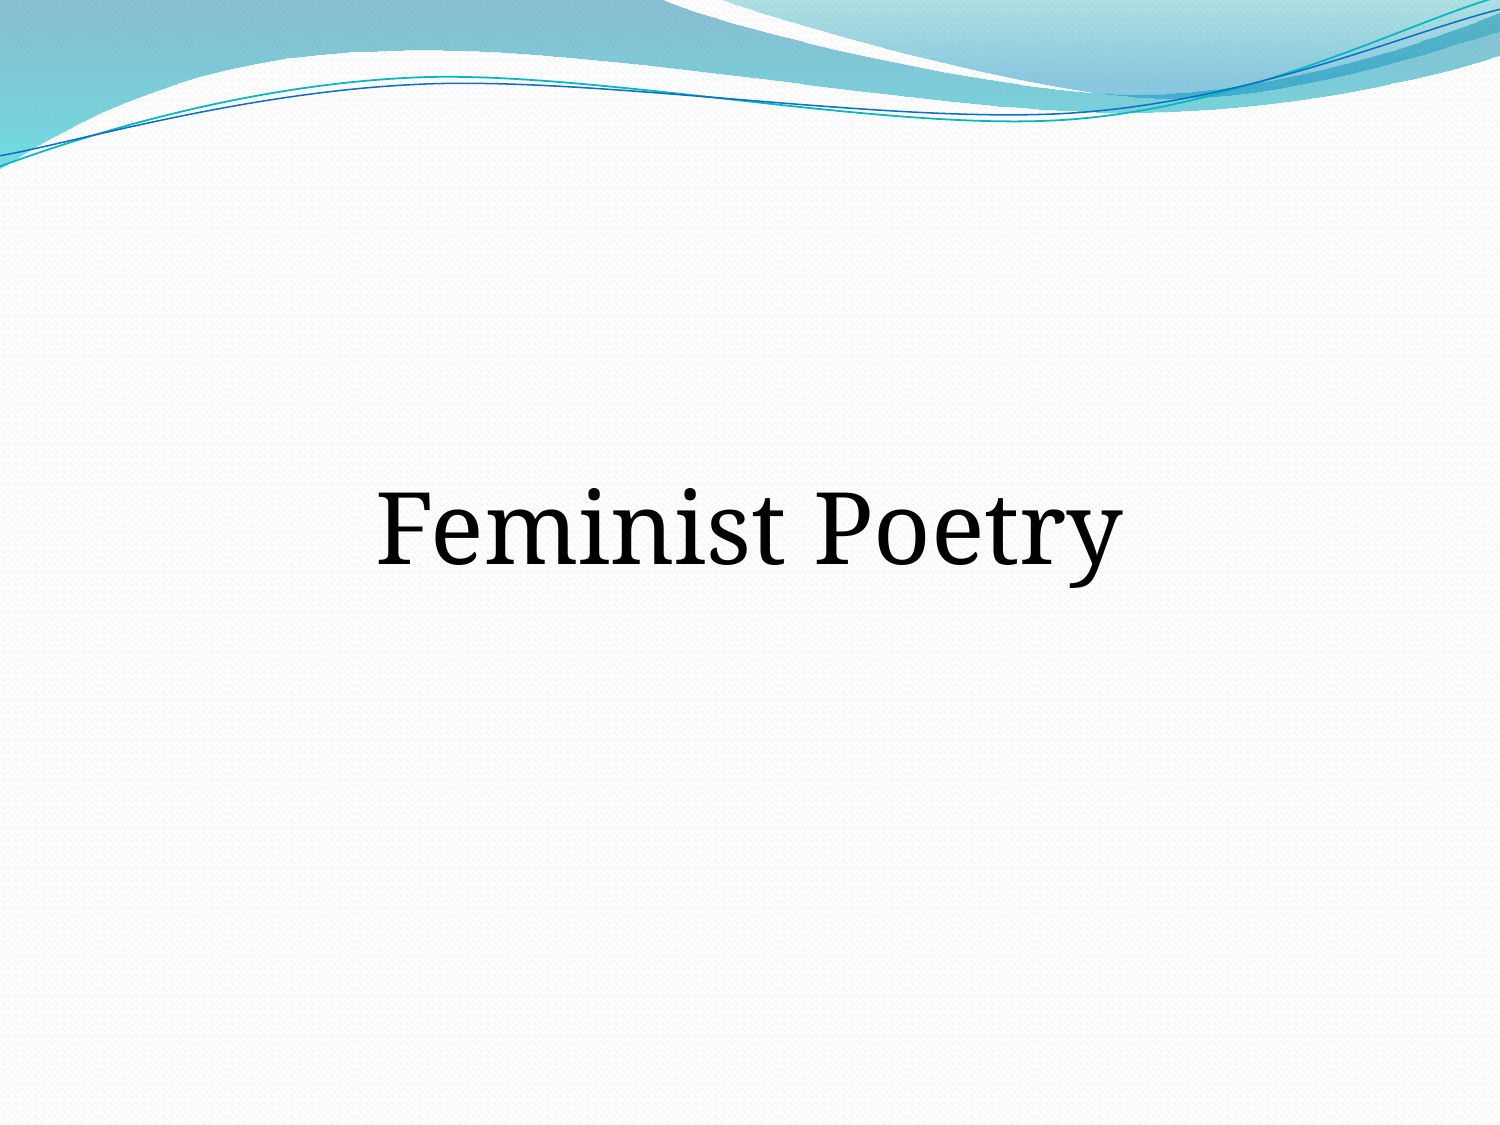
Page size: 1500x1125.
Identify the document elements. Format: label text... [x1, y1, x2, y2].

list Feminist Poetry [75, 317, 1425, 1038]
